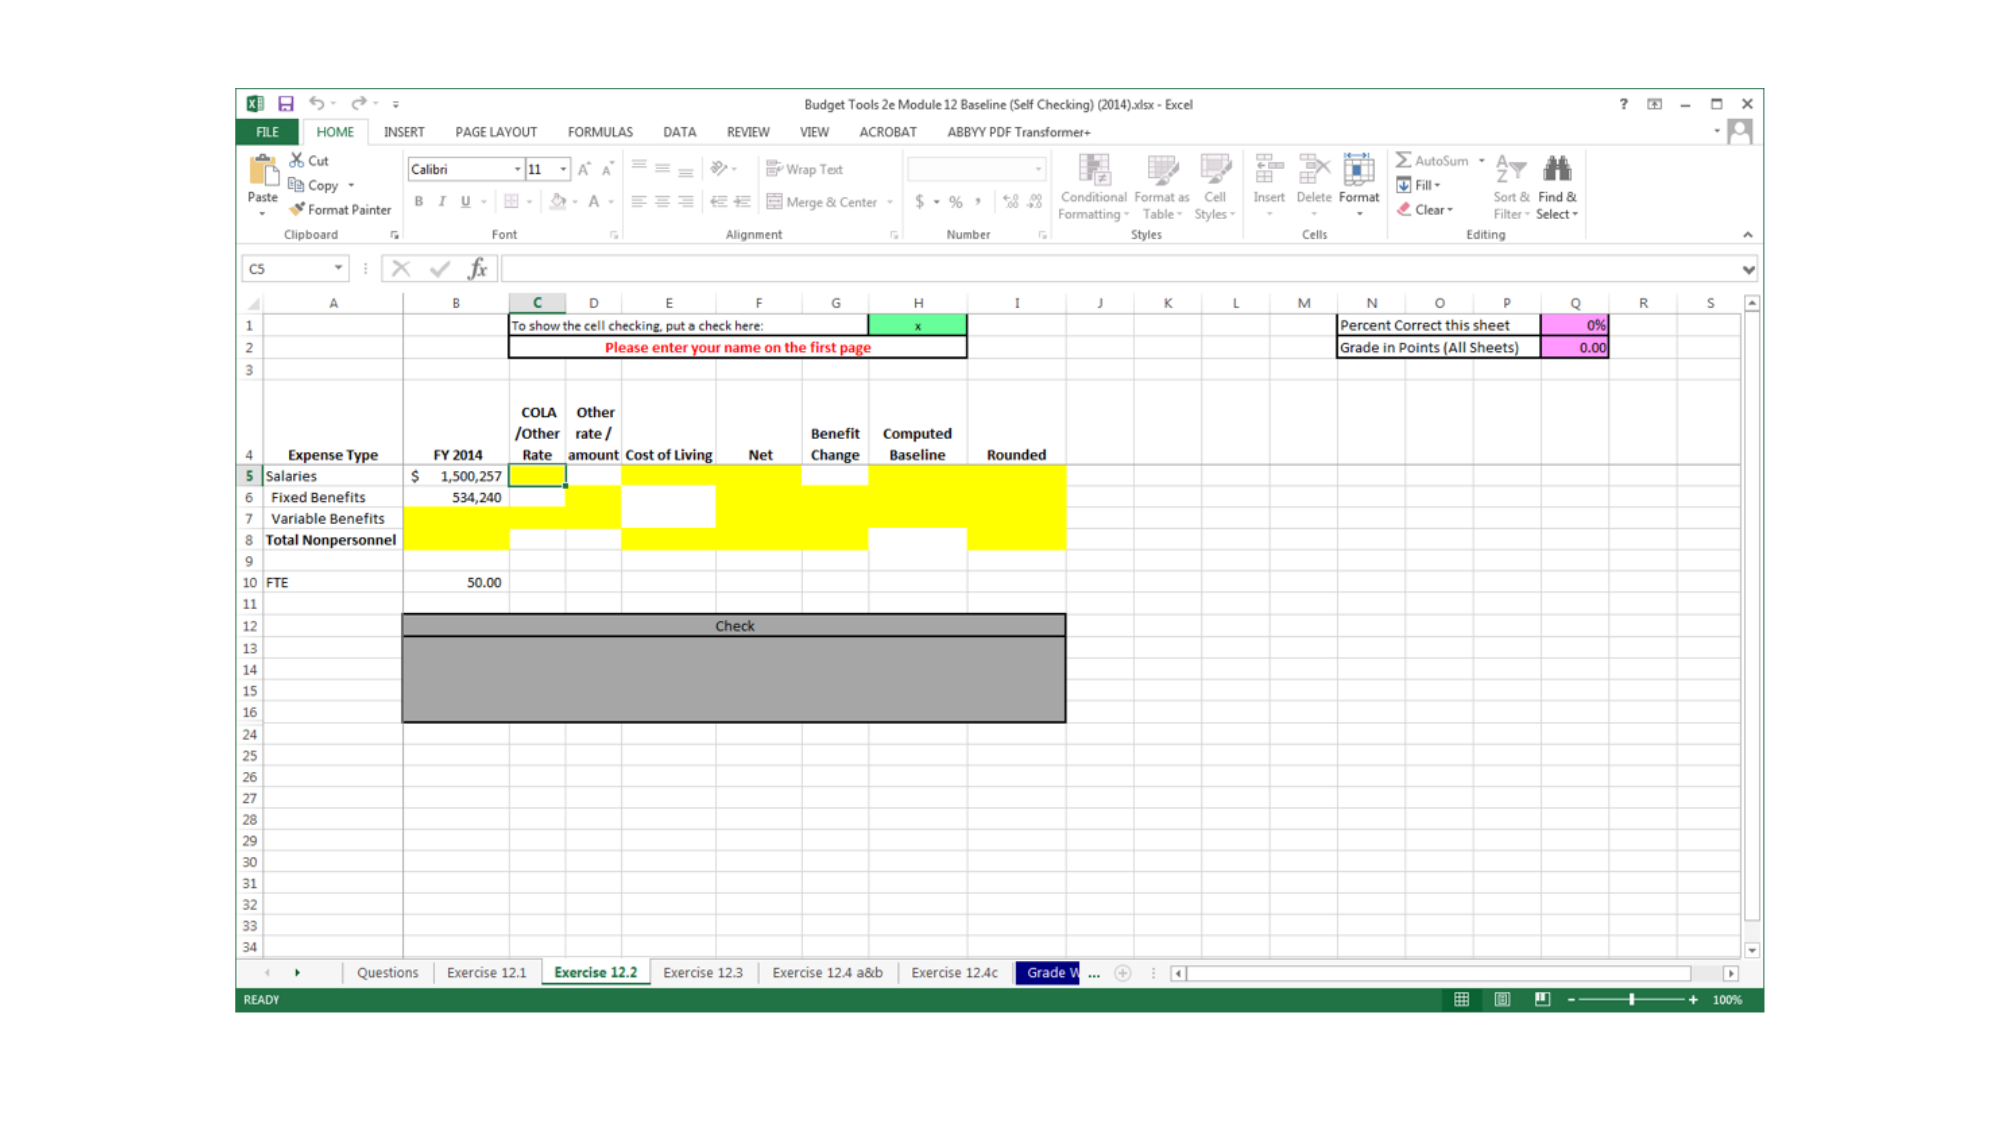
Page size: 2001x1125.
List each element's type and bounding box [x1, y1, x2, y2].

list [234, 88, 1766, 1014]
